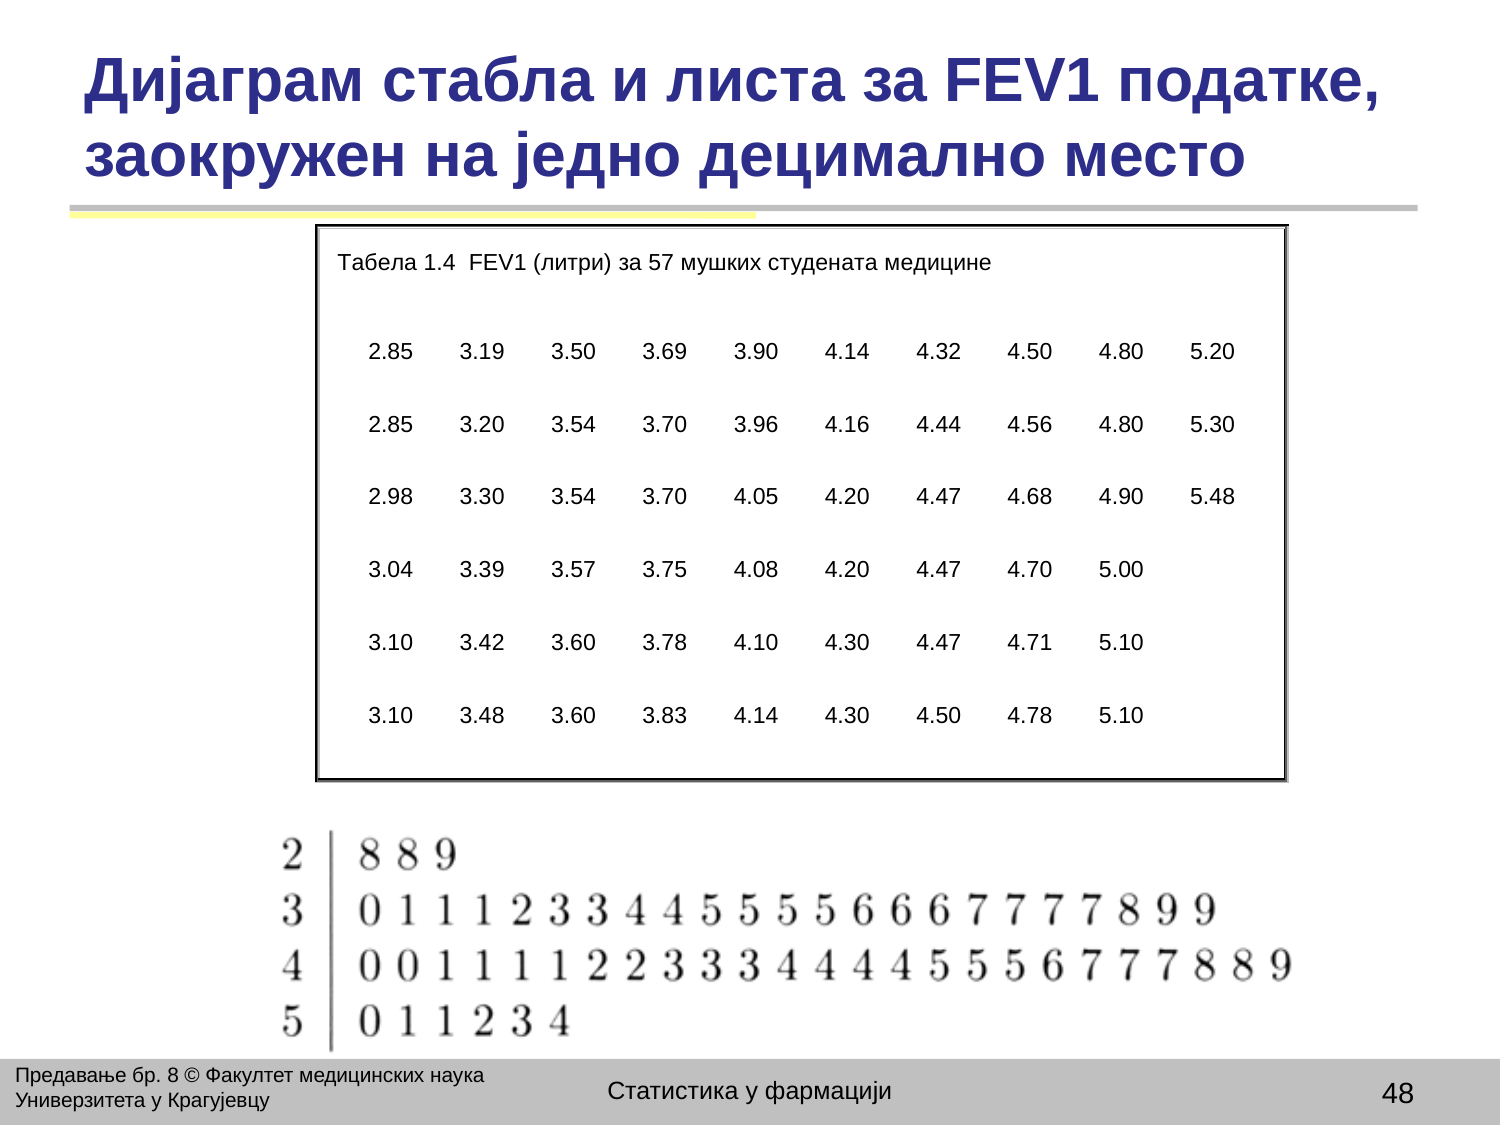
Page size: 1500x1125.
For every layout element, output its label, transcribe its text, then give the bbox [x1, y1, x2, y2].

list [244, 223, 1358, 825]
picture [277, 829, 1297, 1054]
footer Статистика у фармацији [512, 1066, 988, 1125]
slide_number Предавање бр. 8 © Факултет медицинских наука Универзитета у Крагујевцу [0, 1053, 631, 1108]
slide_number 48 [1079, 1066, 1430, 1125]
title Дијаграм стабла и листа за FEV1 податке, заокружен на једно децимално место [69, 19, 1426, 208]
